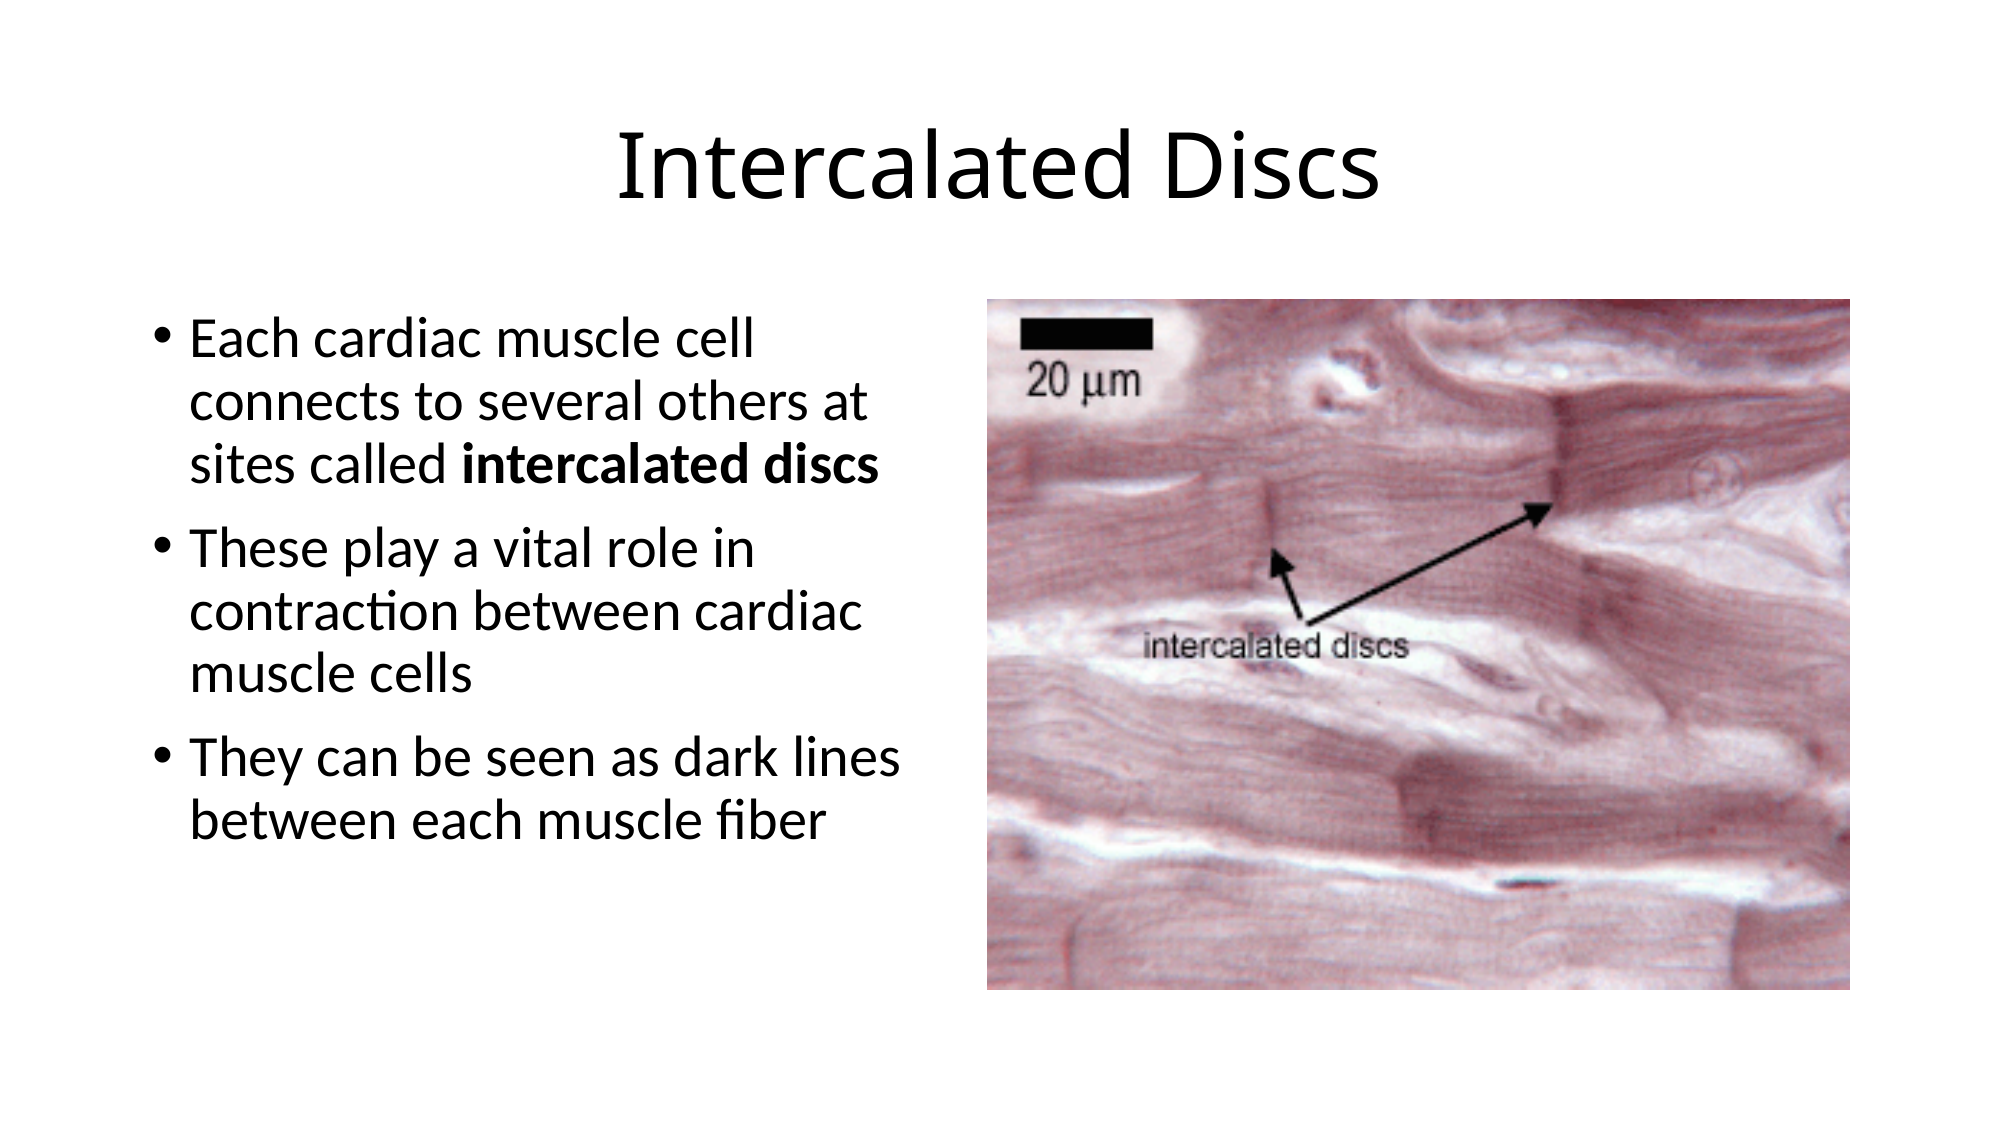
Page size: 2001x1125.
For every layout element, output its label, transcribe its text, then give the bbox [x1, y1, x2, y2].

picture [987, 299, 1850, 990]
title Intercalated Discs [137, 59, 1863, 278]
list Each cardiac muscle cell connects to several others at sites called intercalated discs These play a vital role in contraction between cardiac muscle cells They can be seen as dark lines between each muscle fiber [137, 299, 988, 1014]
